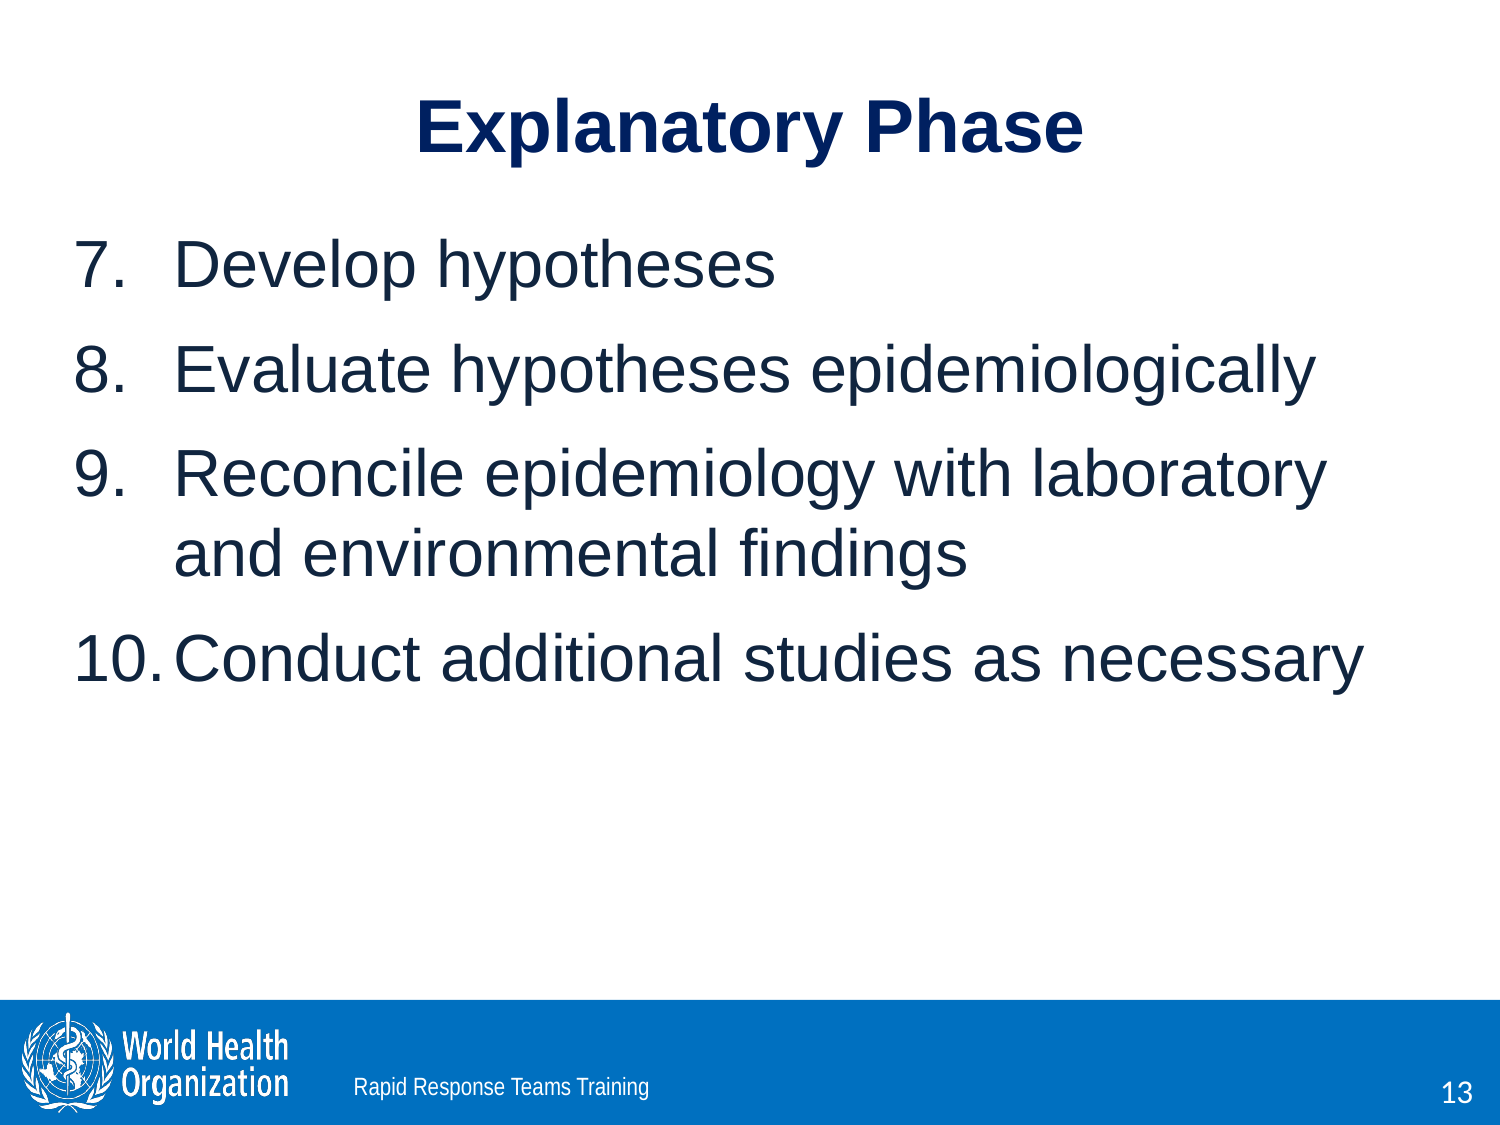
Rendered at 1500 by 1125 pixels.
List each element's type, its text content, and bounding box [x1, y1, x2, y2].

picture [21, 1012, 288, 1113]
text_box Explanatory Phase [62, 69, 1439, 232]
text_box Develop hypotheses Evaluate hypotheses epidemiologically Reconcile epidemiology with laboratory and environmental findings Conduct additional studies as necessary [58, 213, 1437, 1000]
